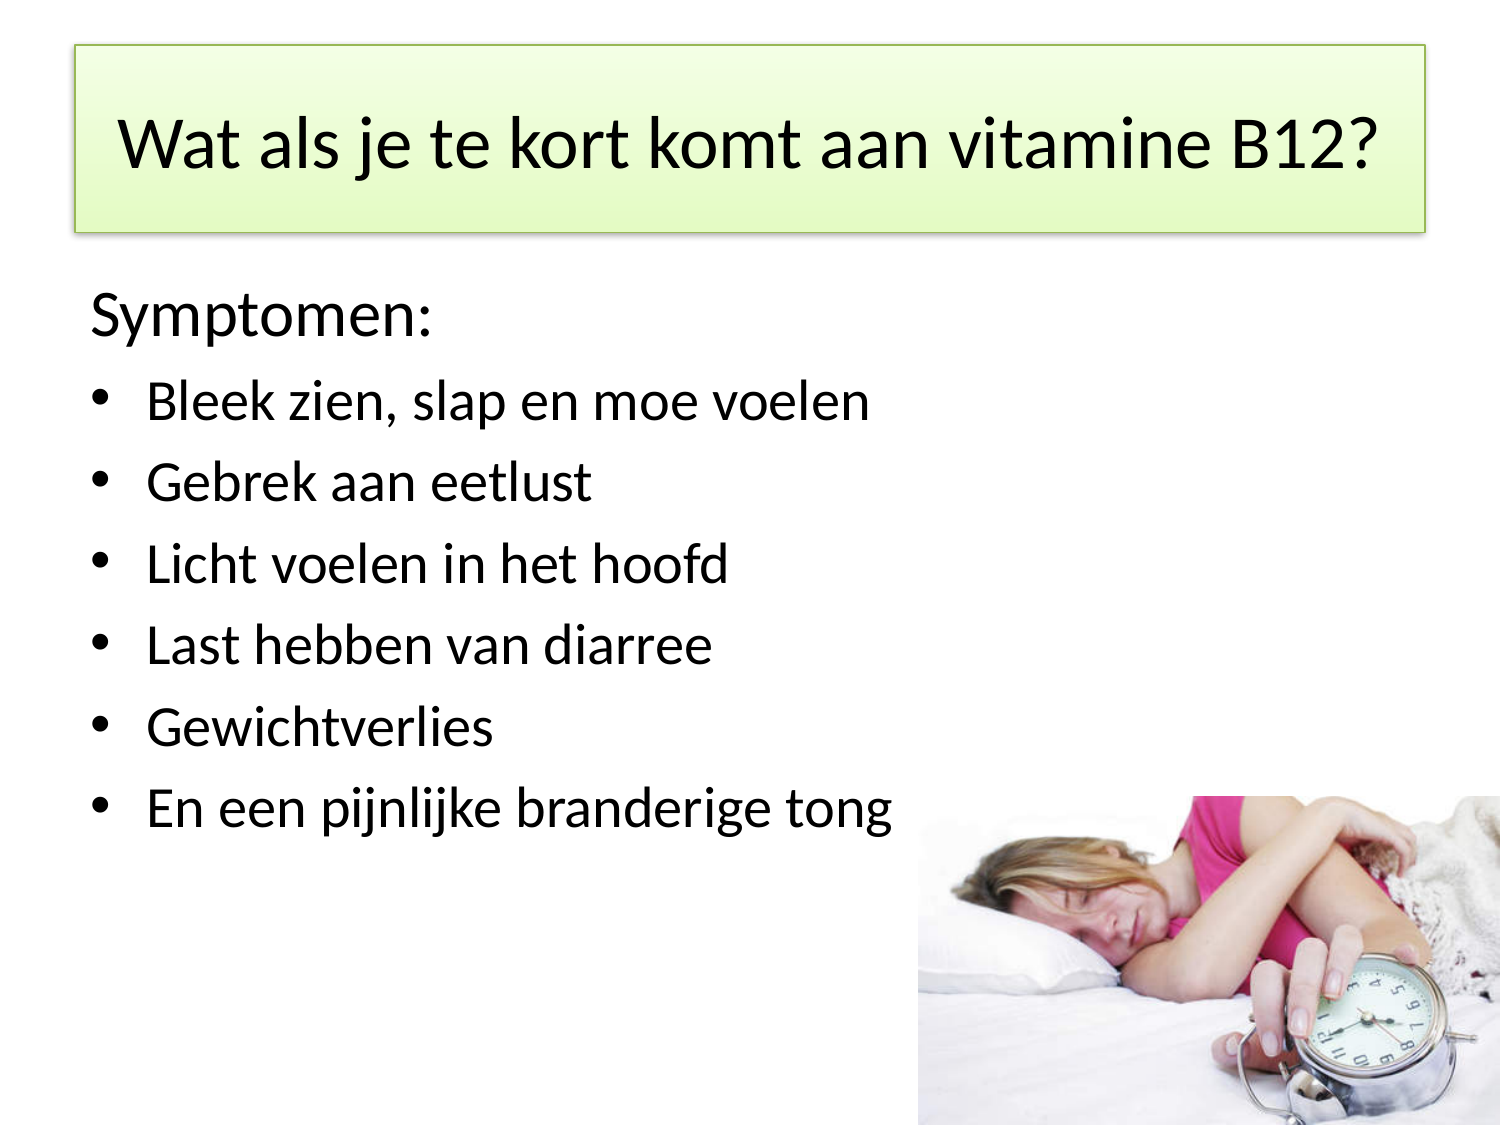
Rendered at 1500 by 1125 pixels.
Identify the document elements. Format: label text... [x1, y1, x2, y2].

title Wat als je te kort komt aan vitamine B12? [74, 44, 1426, 233]
list Symptomen: Bleek zien, slap en moe voelen Gebrek aan eetlust Licht voelen in het hoofd Last hebben van diarree Gewichtverlies En een pijnlijke branderige tong [75, 262, 1425, 1005]
picture [917, 796, 1500, 1125]
